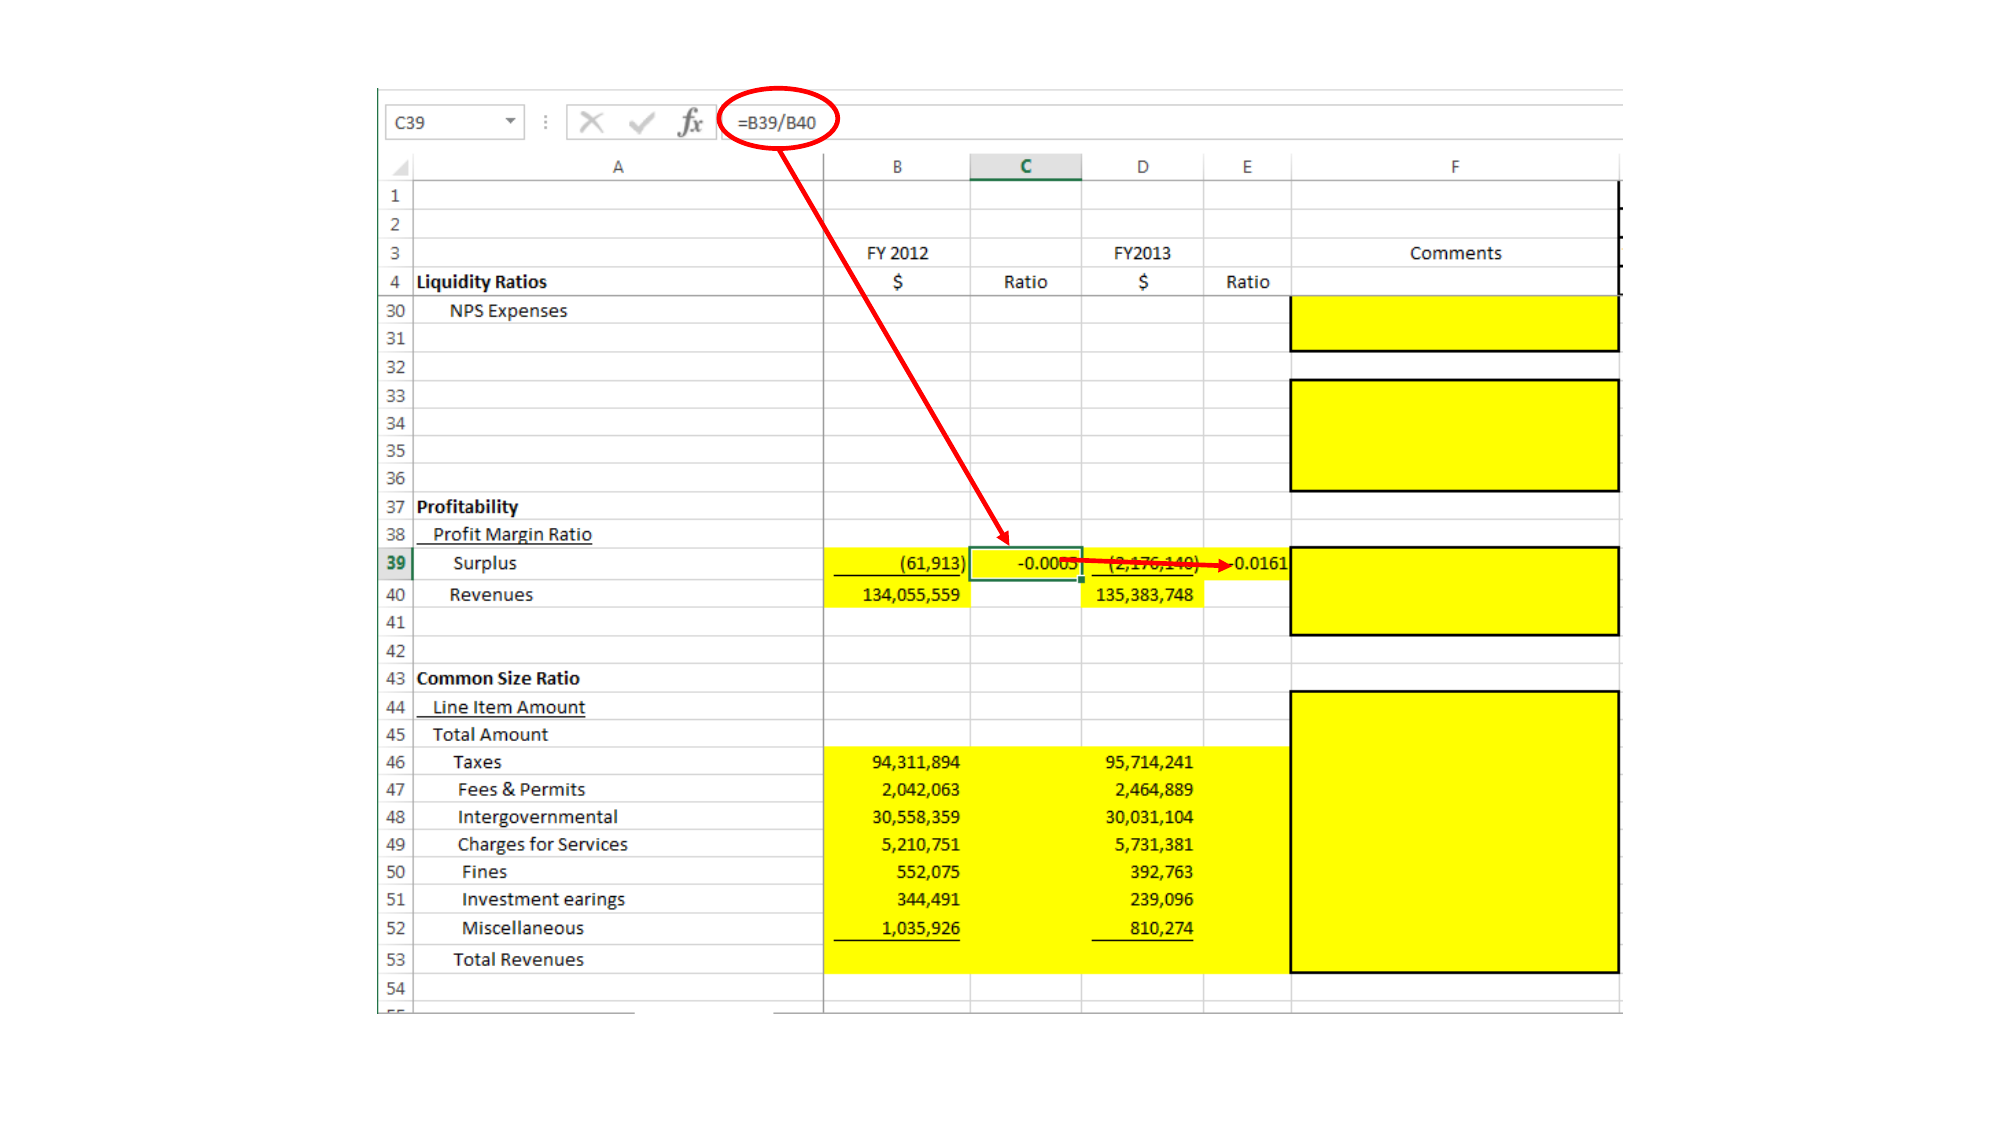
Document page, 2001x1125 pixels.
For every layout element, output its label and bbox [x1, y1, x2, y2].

text_box [778, 148, 1010, 546]
list [377, 88, 1623, 1014]
text_box [1059, 559, 1233, 567]
